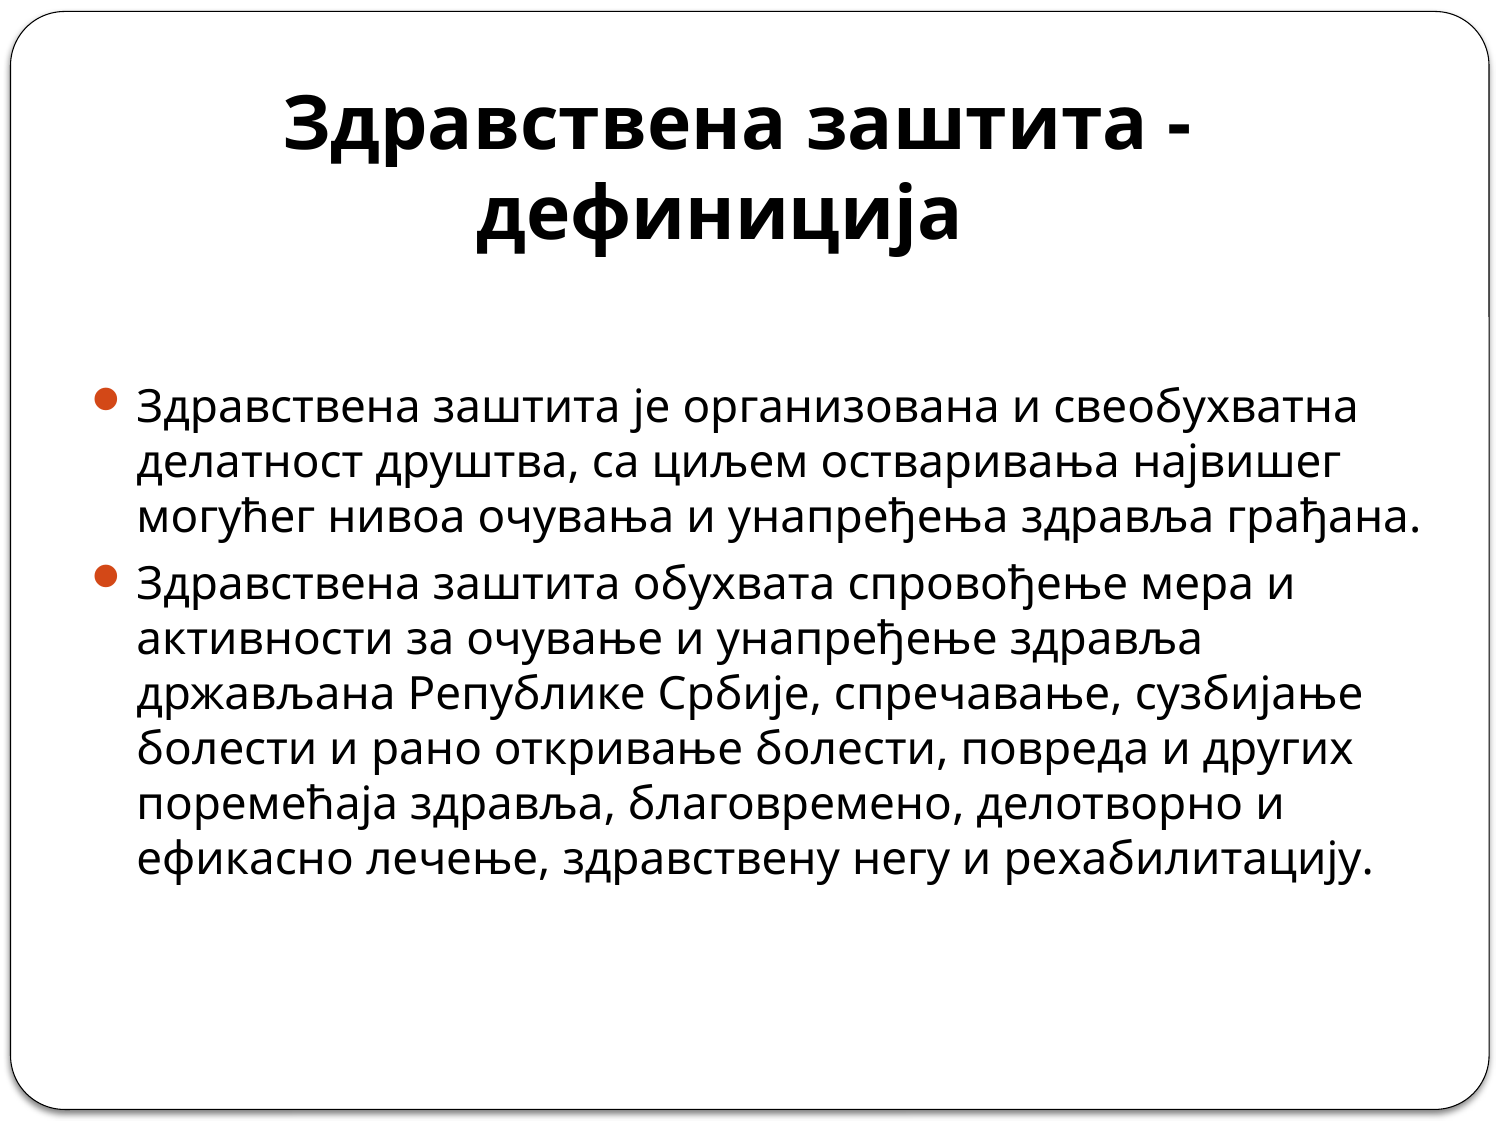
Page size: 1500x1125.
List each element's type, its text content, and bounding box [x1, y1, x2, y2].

list Здравствена заштита је организована и свеобухватна делатност друштва, са циљем остваривања највишег могућег нивоа очувања и унапређења здравља грађана. Здравствена заштита обухвата спровођење мера и активности за очување и унапређење здравља држављана Републике Србије, спречавање, сузбијање болести и рано откривање болести, повреда и других поремећаја здравља, благовремено, делотворно и ефикасно лечење, здравствену негу и рехабилитацију. [76, 302, 1447, 1125]
title Здравствена заштита - дефиниција [135, 160, 1324, 270]
